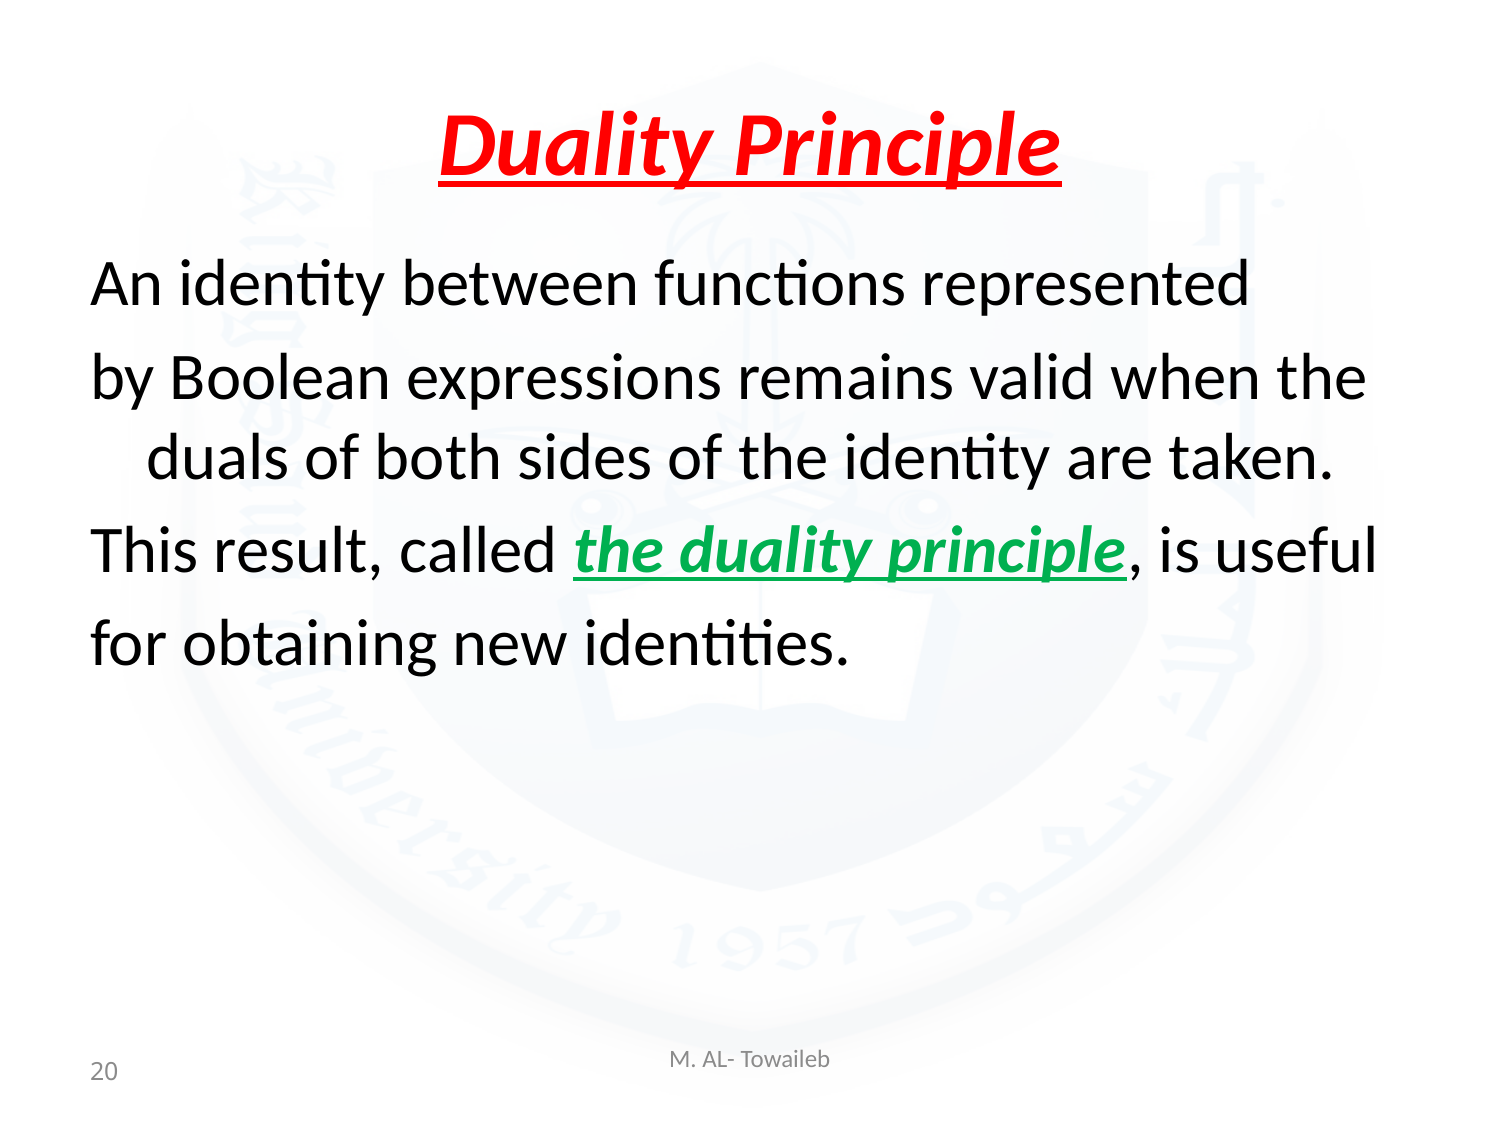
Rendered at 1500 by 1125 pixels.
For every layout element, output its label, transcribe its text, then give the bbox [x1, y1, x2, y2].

title Duality Principle [75, 45, 1425, 231]
slide_number 20 [75, 1042, 425, 1103]
footer M. AL- Towaileb [512, 1042, 988, 1103]
list An identity between functions represented by Boolean expressions remains valid when the duals of both sides of the identity are taken. This result, called the duality principle, is useful for obtaining new identities. [75, 231, 1425, 1005]
